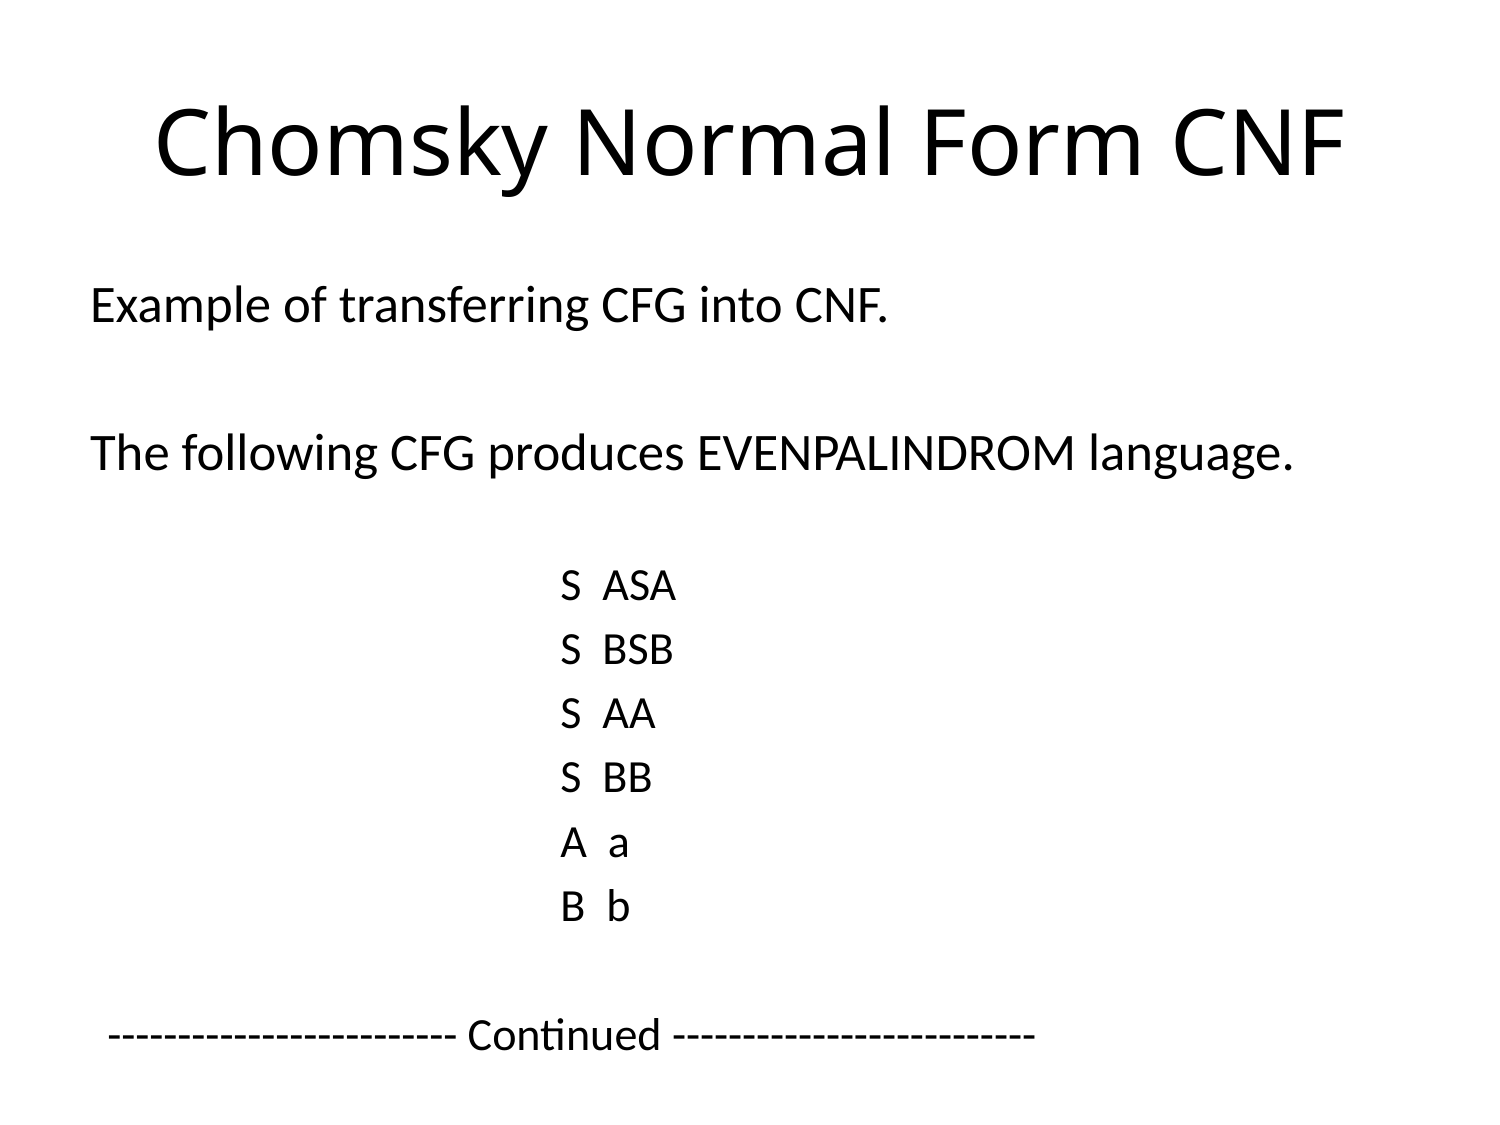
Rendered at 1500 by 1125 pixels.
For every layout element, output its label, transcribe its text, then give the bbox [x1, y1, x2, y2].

title Chomsky Normal Form CNF [75, 45, 1425, 233]
